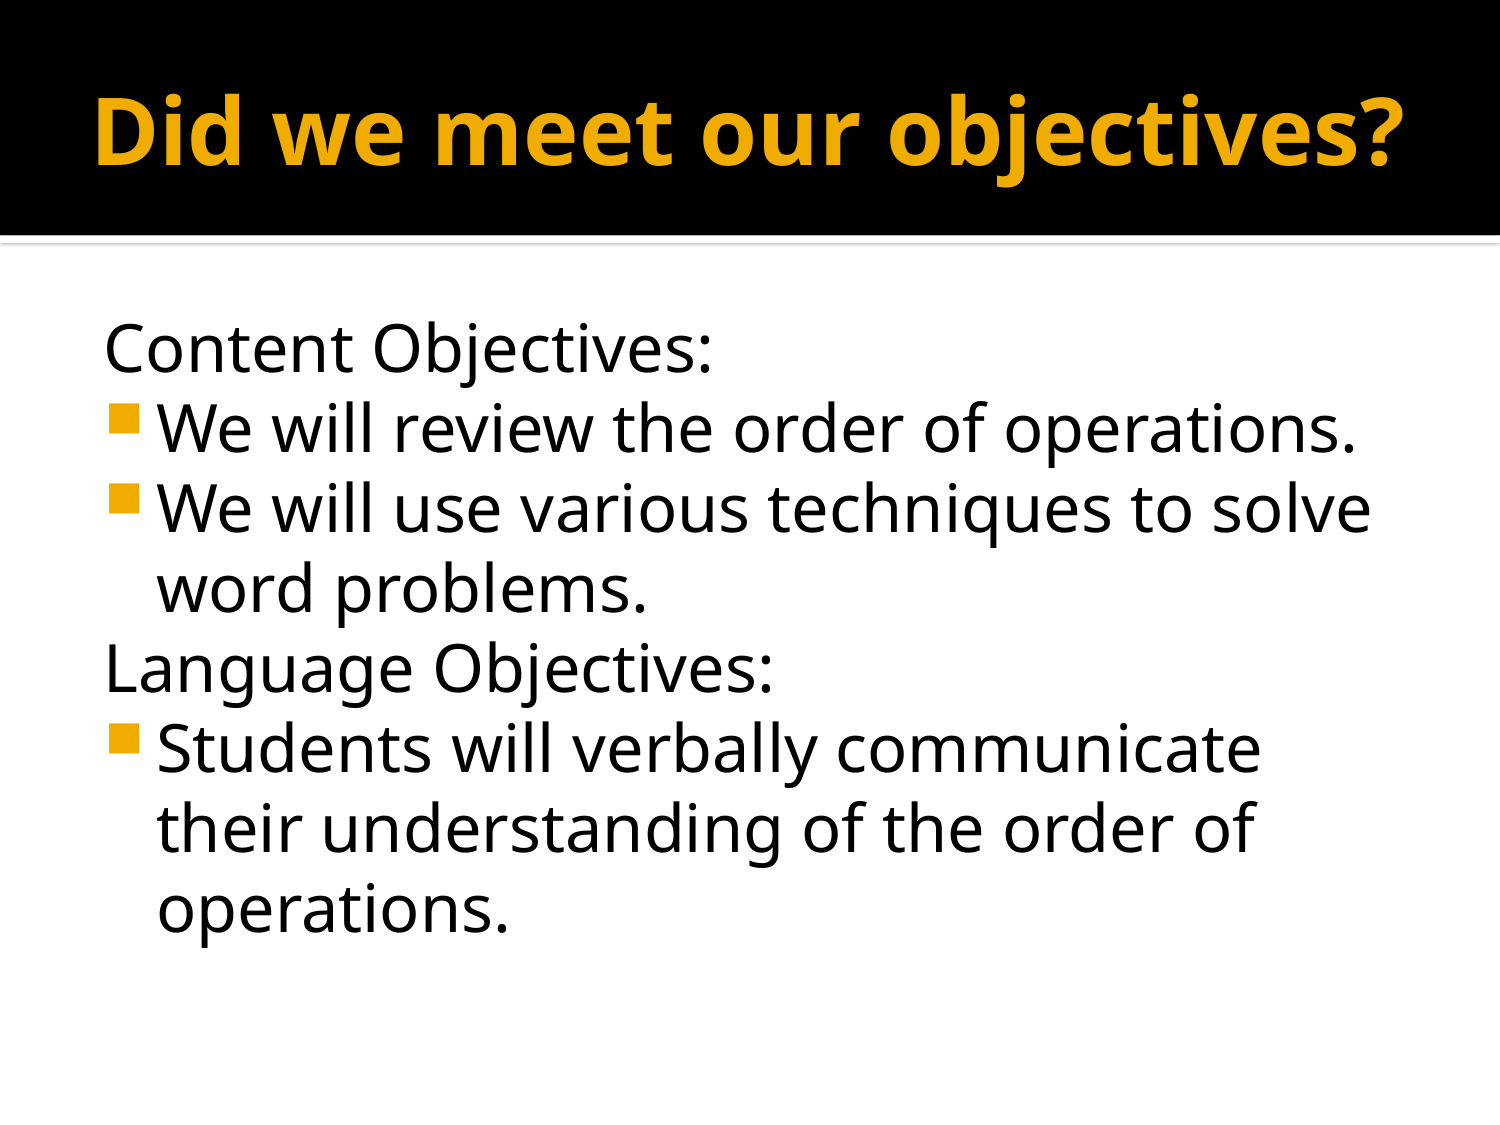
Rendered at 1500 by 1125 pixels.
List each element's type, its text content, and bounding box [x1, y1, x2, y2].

title Did we meet our objectives? [75, 25, 1425, 231]
list Content Objectives: We will review the order of operations. We will use various techniques to solve word problems. Language Objectives: Students will verbally communicate their understanding of the order of operations. [75, 291, 1425, 1050]
